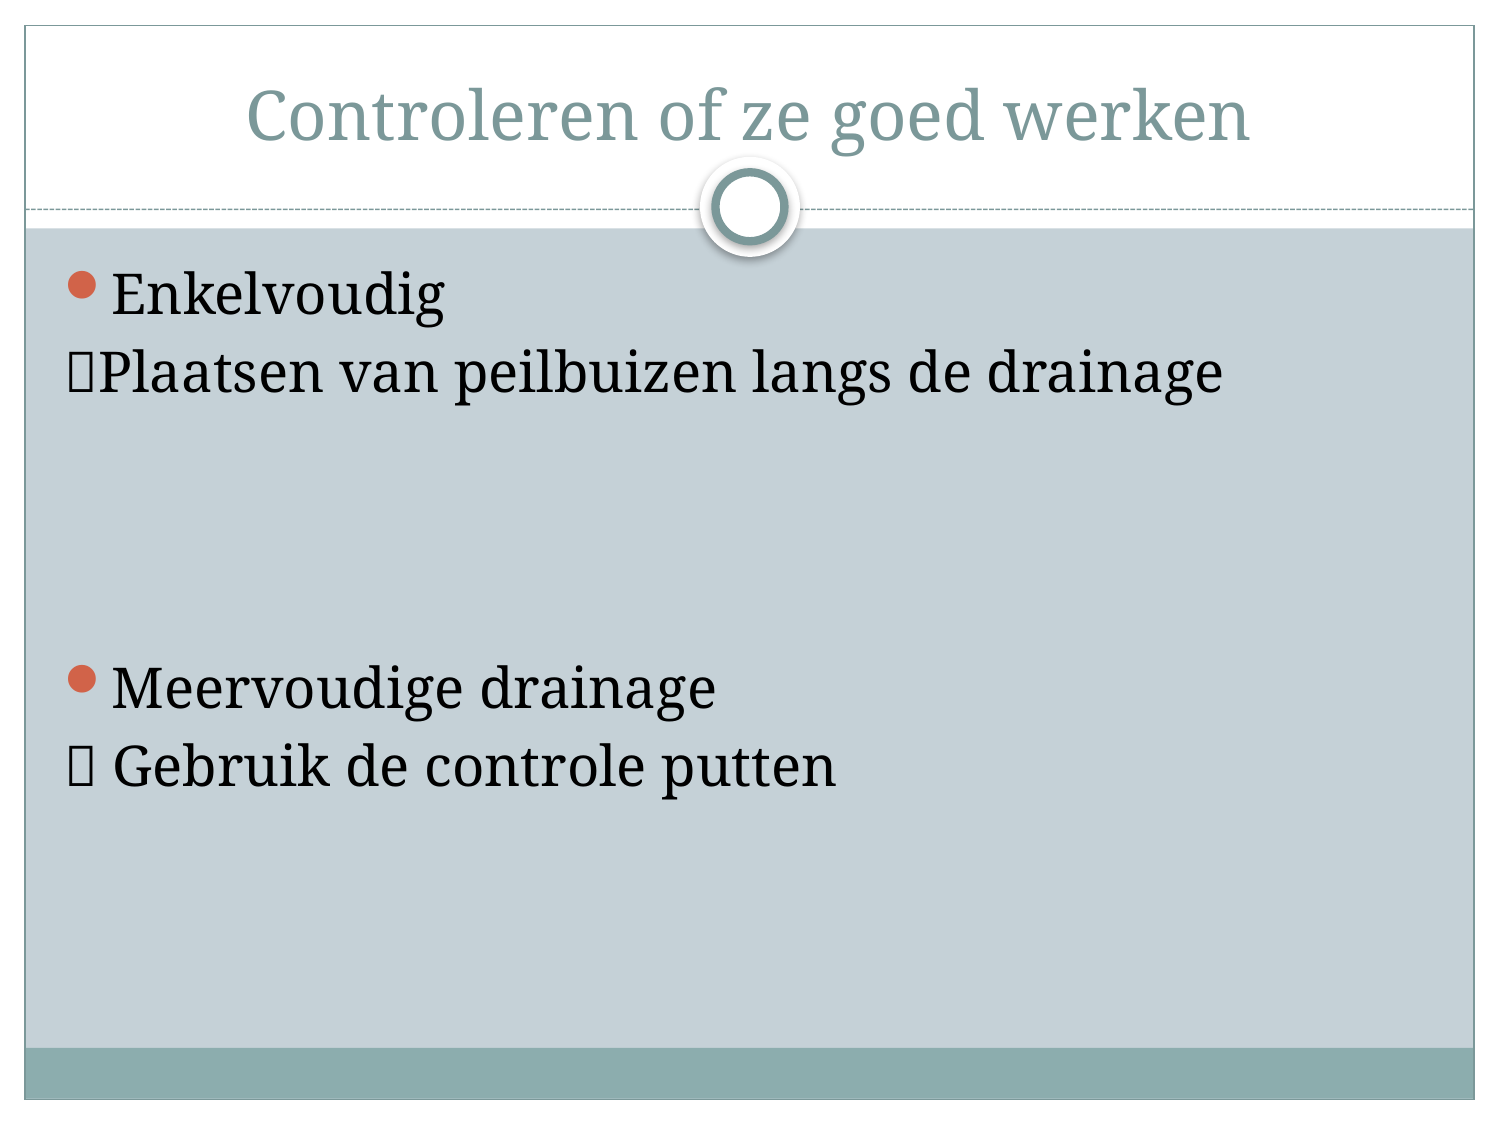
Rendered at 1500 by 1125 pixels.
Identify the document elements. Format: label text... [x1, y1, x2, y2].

title Controleren of ze goed werken [49, 37, 1450, 162]
list Enkelvoudig Plaatsen van peilbuizen langs de drainage Meervoudige drainage  Gebruik de controle putten [49, 250, 1445, 1001]
